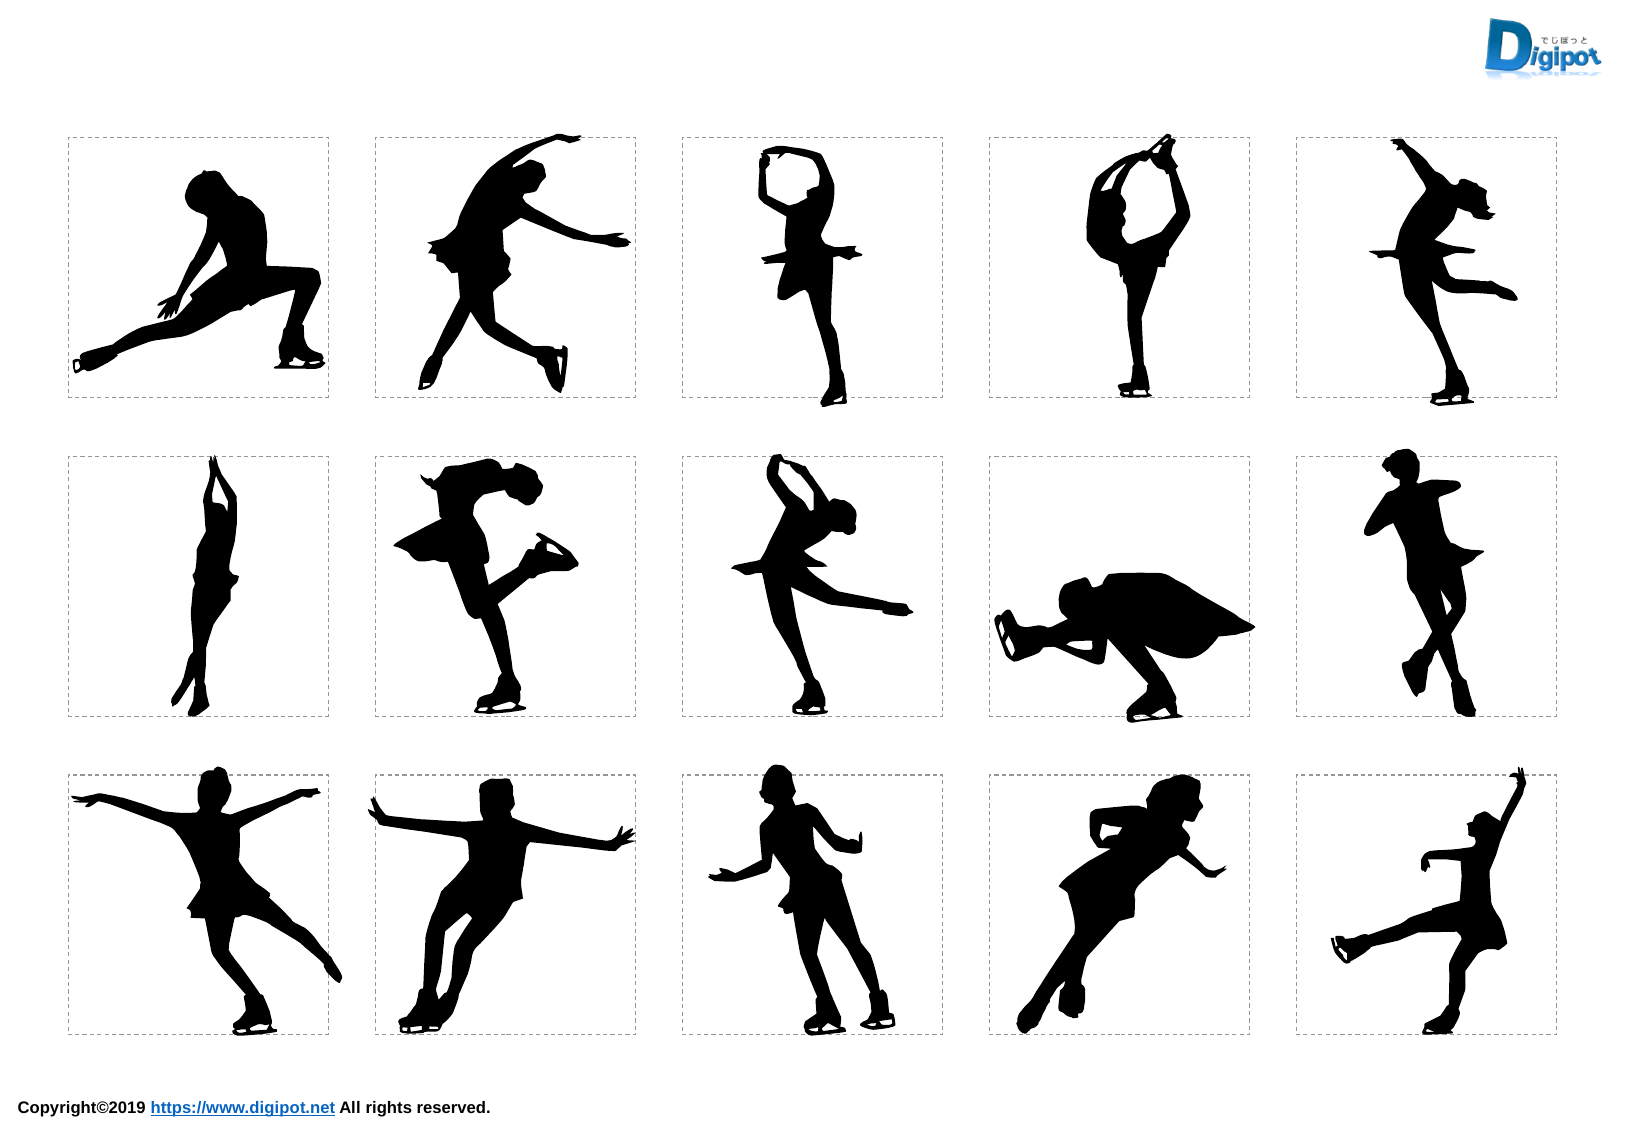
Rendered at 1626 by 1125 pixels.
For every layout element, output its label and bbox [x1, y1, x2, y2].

text_box [418, 133, 632, 393]
text_box [393, 458, 579, 714]
text_box [1086, 133, 1191, 398]
text_box [731, 454, 914, 716]
text_box [71, 766, 343, 1036]
text_box [1369, 138, 1518, 407]
text_box [72, 170, 326, 374]
text_box [758, 145, 863, 407]
text_box [171, 455, 239, 717]
text_box [367, 778, 636, 1034]
text_box [1016, 774, 1227, 1034]
text_box [994, 572, 1256, 723]
picture [1485, 18, 1602, 82]
text_box [1364, 448, 1485, 717]
text_box [708, 764, 896, 1036]
text_box [1330, 766, 1527, 1035]
